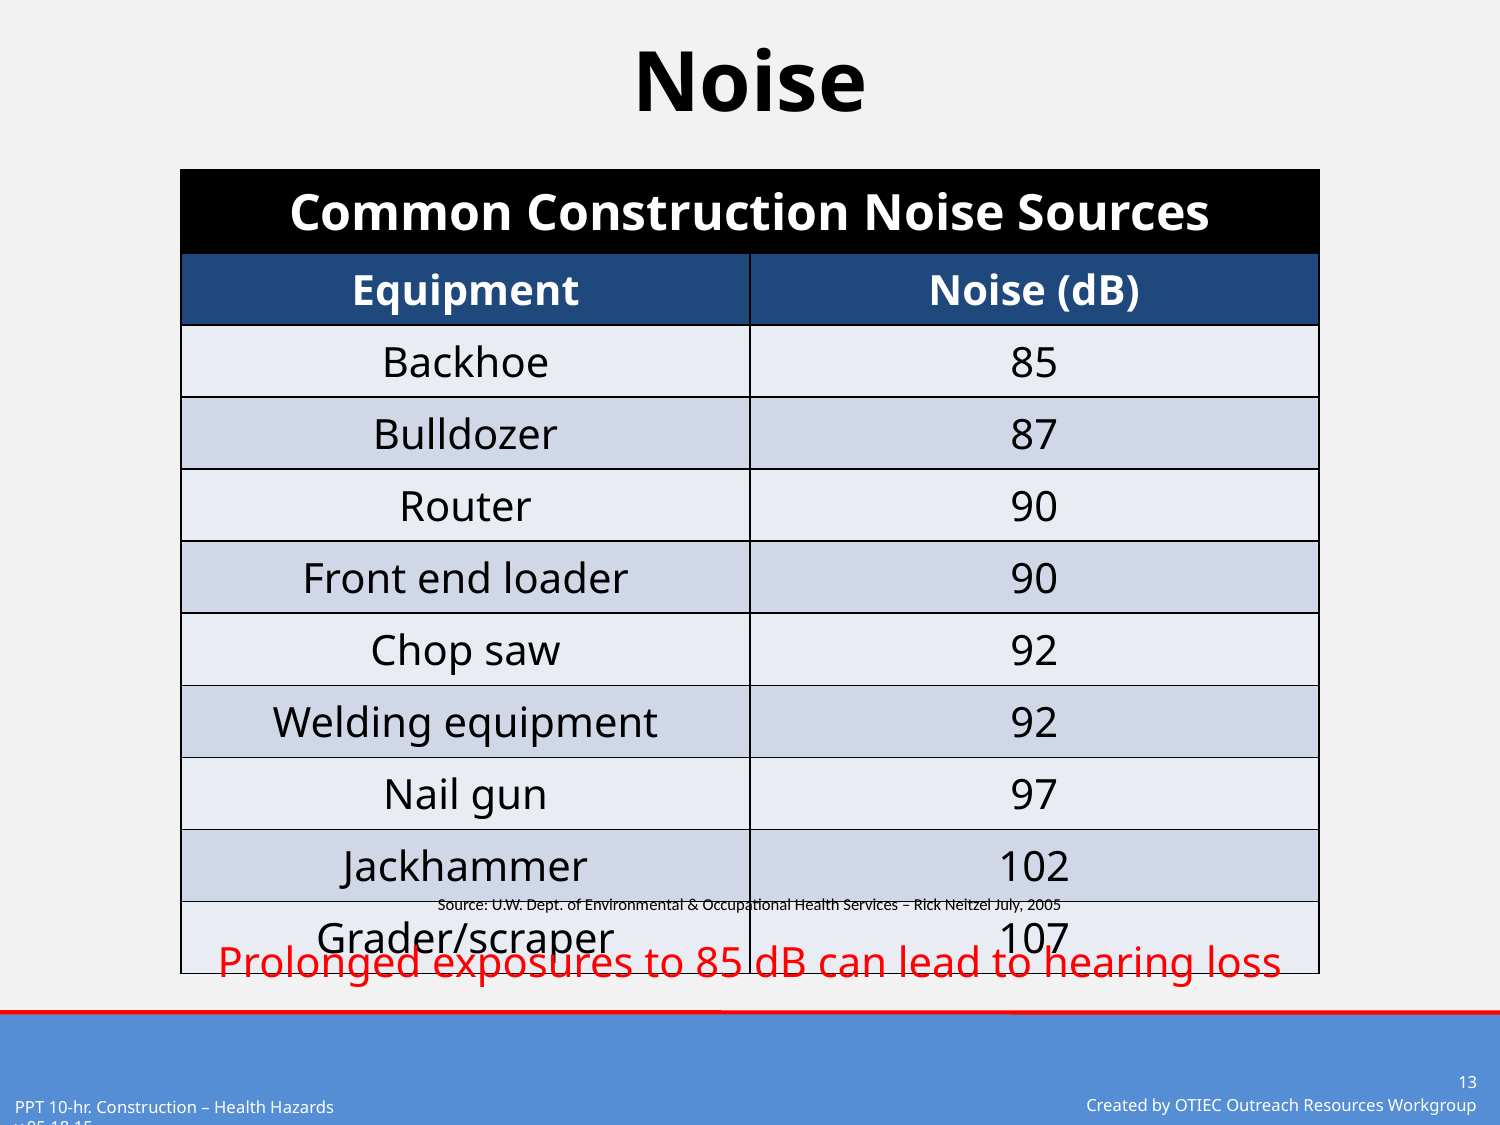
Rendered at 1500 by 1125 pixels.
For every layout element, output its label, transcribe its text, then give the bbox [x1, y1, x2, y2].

table_cell Welding equipment [182, 686, 749, 757]
table_cell 107 [751, 902, 1318, 973]
table_cell 87 [751, 398, 1318, 468]
table_cell Backhoe [182, 326, 749, 396]
text_box Source: U.W. Dept. of Environmental & Occupational Health Services – Rick Neitzel July, 2005 [187, 886, 1313, 922]
table_cell Grader/scraper [182, 902, 749, 973]
table_cell Noise (dB) [751, 254, 1318, 324]
table_cell Bulldozer [182, 398, 749, 468]
table_cell Equipment [182, 254, 749, 324]
table_cell Nail gun [182, 758, 749, 829]
table_cell 90 [751, 470, 1318, 540]
table_cell 92 [751, 614, 1318, 685]
table_cell 90 [751, 542, 1318, 612]
table_cell 85 [751, 326, 1318, 396]
table_cell 92 [751, 686, 1318, 757]
table_cell 102 [751, 830, 1318, 901]
table_cell Router [182, 470, 749, 540]
text_box Prolonged exposures to 85 dB can lead to hearing loss [187, 928, 1313, 994]
table_header Common Construction Noise Sources [182, 171, 1318, 252]
table_cell 97 [751, 758, 1318, 829]
table_cell Chop saw [182, 614, 749, 685]
table_cell Jackhammer [182, 830, 749, 901]
table_cell Front end loader [182, 542, 749, 612]
title Noise [75, 14, 1425, 164]
